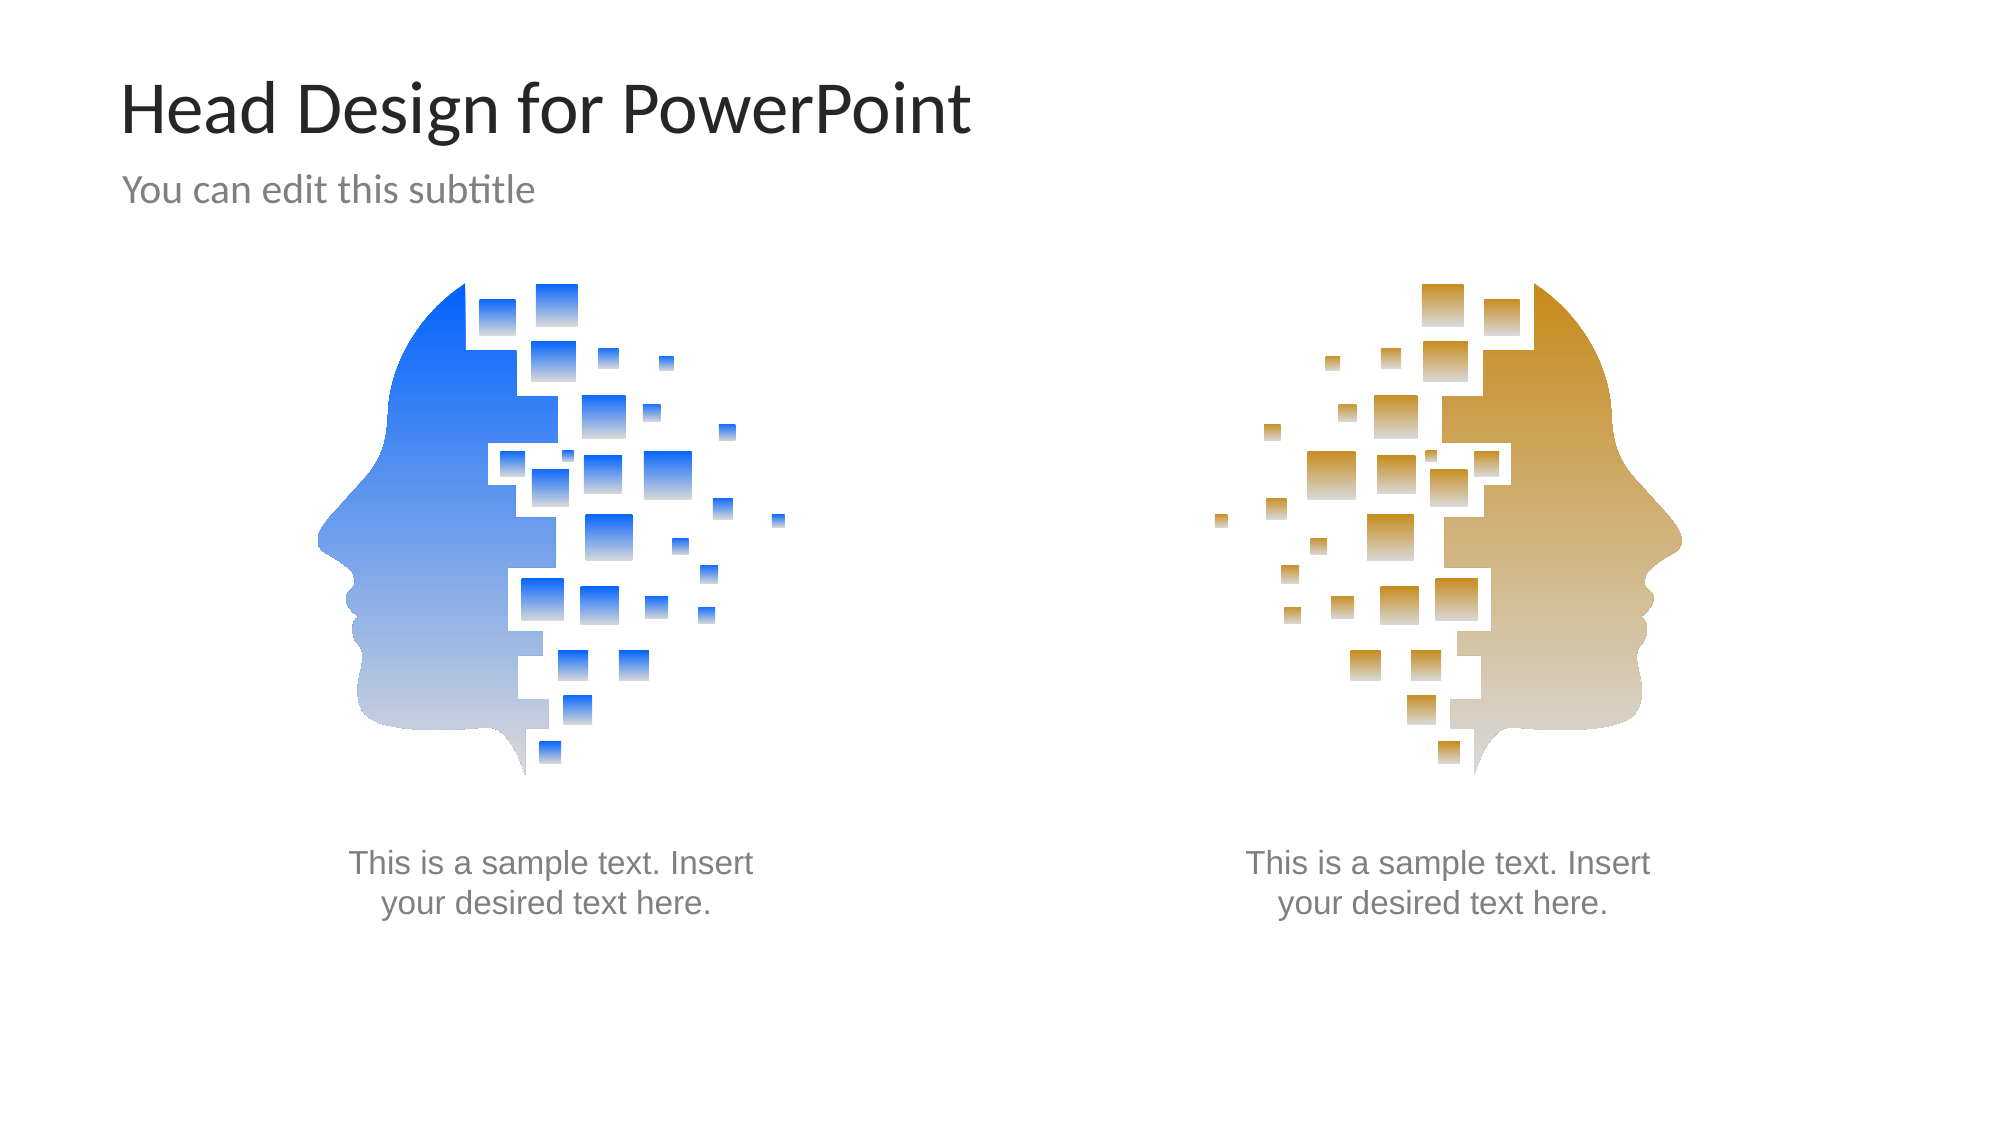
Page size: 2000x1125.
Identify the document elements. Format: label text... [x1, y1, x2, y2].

text_box You can edit this subtitle [107, 154, 758, 220]
text_box This is a sample text. Insert your desired text here. [316, 834, 786, 929]
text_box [1214, 282, 1682, 776]
text_box This is a sample text. Insert your desired text here. [1213, 834, 1683, 929]
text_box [317, 282, 785, 776]
title Head Design for PowerPoint [99, 45, 1900, 162]
